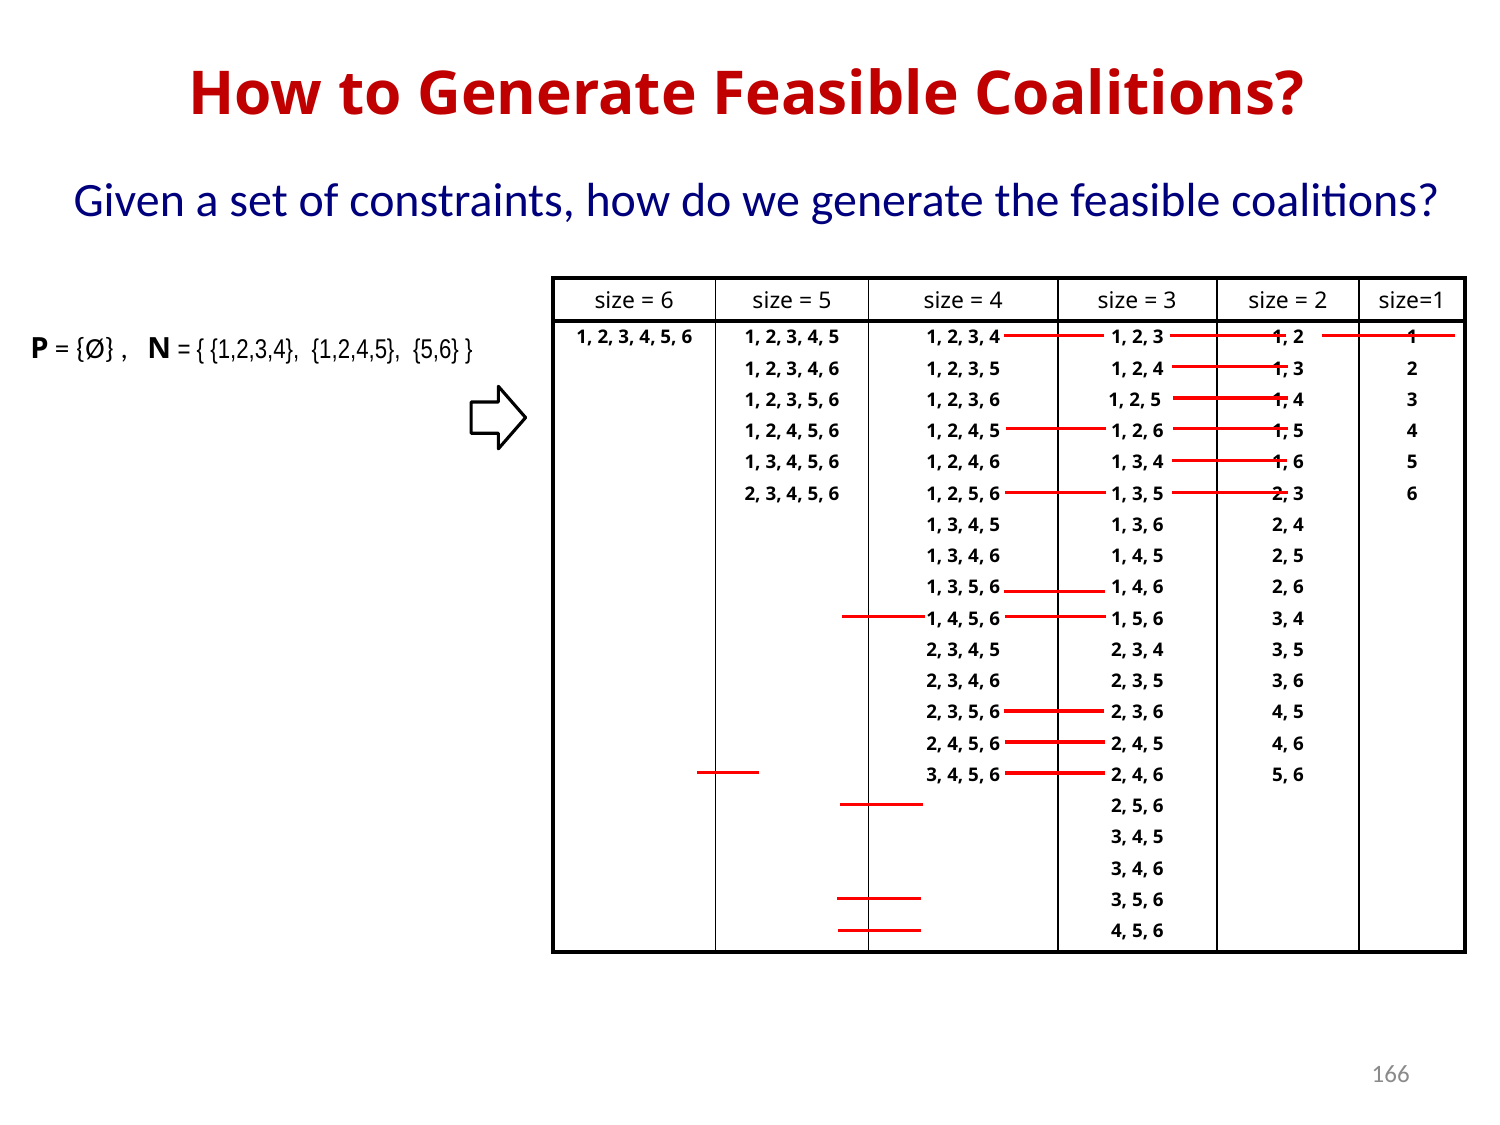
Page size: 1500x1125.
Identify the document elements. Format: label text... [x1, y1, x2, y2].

table_cell 1, 2, 3, 4, 5, 6 [555, 323, 715, 950]
table_cell 1, 2, 3, 4 1, 2, 3, 5 1, 2, 3, 6 1, 2, 4, 5 1, 2, 4, 6 1, 2, 5, 6 1, 3, 4, 5 1, 3, 4, 6 1, 3, 5, 6 1, 4, 5, 6 2, 3, 4, 5 2, 3, 4, 6 2, 3, 5, 6 2, 4, 5, 6 3, 4, 5, 6 [869, 323, 1057, 950]
table_header size = 6 [555, 280, 715, 319]
text_box P = {Ø} , N = { {1,2,3,4}, {1,2,4,5}, {5,6} } [30, 329, 499, 365]
table_cell 1, 2 1, 3 1, 4 1, 5 1, 6 2, 3 2, 4 2, 5 2, 6 3, 4 3, 5 3, 6 4, 5 4, 6 5, 6 [1218, 323, 1358, 950]
table_cell 1, 2, 3 1, 2, 4 1, 2, 5 1, 2, 6 1, 3, 4 1, 3, 5 1, 3, 6 1, 4, 5 1, 4, 6 1, 5, 6 2, 3, 4 2, 3, 5 2, 3, 6 2, 4, 5 2, 4, 6 2, 5, 6 3, 4, 5 3, 4, 6 3, 5, 6 4, 5, 6 [1059, 323, 1216, 950]
table_header size = 3 [1059, 280, 1216, 319]
table_header size = 4 [869, 280, 1057, 319]
table_cell 1 2 3 4 5 6 [1360, 323, 1463, 950]
table_header size = 2 [1218, 280, 1358, 319]
slide_number 166 [1074, 1042, 1425, 1103]
text_box Given a set of constraints, how do we generate the feasible coalitions? [58, 160, 1469, 234]
table_header size=1 [1360, 280, 1463, 319]
text_box How to Generate Feasible Coalitions? [47, 46, 1447, 135]
text_box [469, 384, 528, 451]
table_cell 1, 2, 3, 4, 5 1, 2, 3, 4, 6 1, 2, 3, 5, 6 1, 2, 4, 5, 6 1, 3, 4, 5, 6 2, 3, 4, 5, 6 [716, 323, 868, 950]
table_header size = 5 [716, 280, 868, 319]
